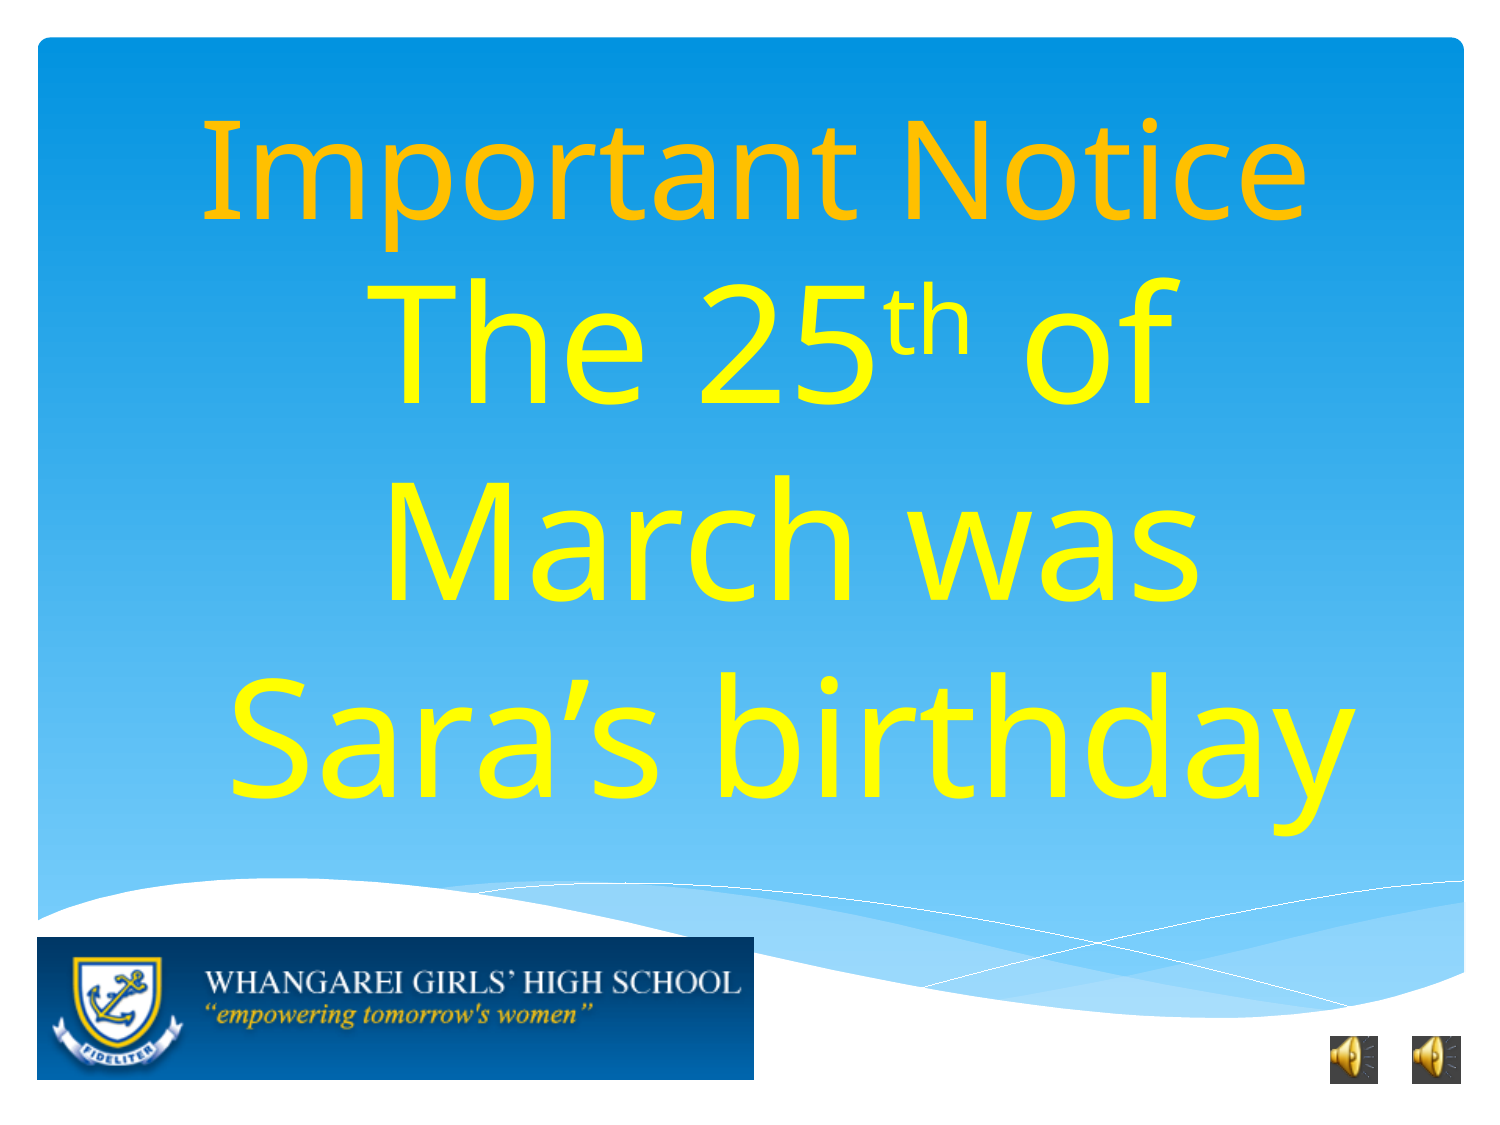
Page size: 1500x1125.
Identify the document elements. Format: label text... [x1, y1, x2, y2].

picture [37, 937, 754, 1080]
picture [1328, 1034, 1380, 1086]
text_box Important Notice [149, 37, 1362, 255]
picture [1411, 1034, 1462, 1086]
text_box The 25th of March was Sara’s birthday [149, 231, 1391, 963]
